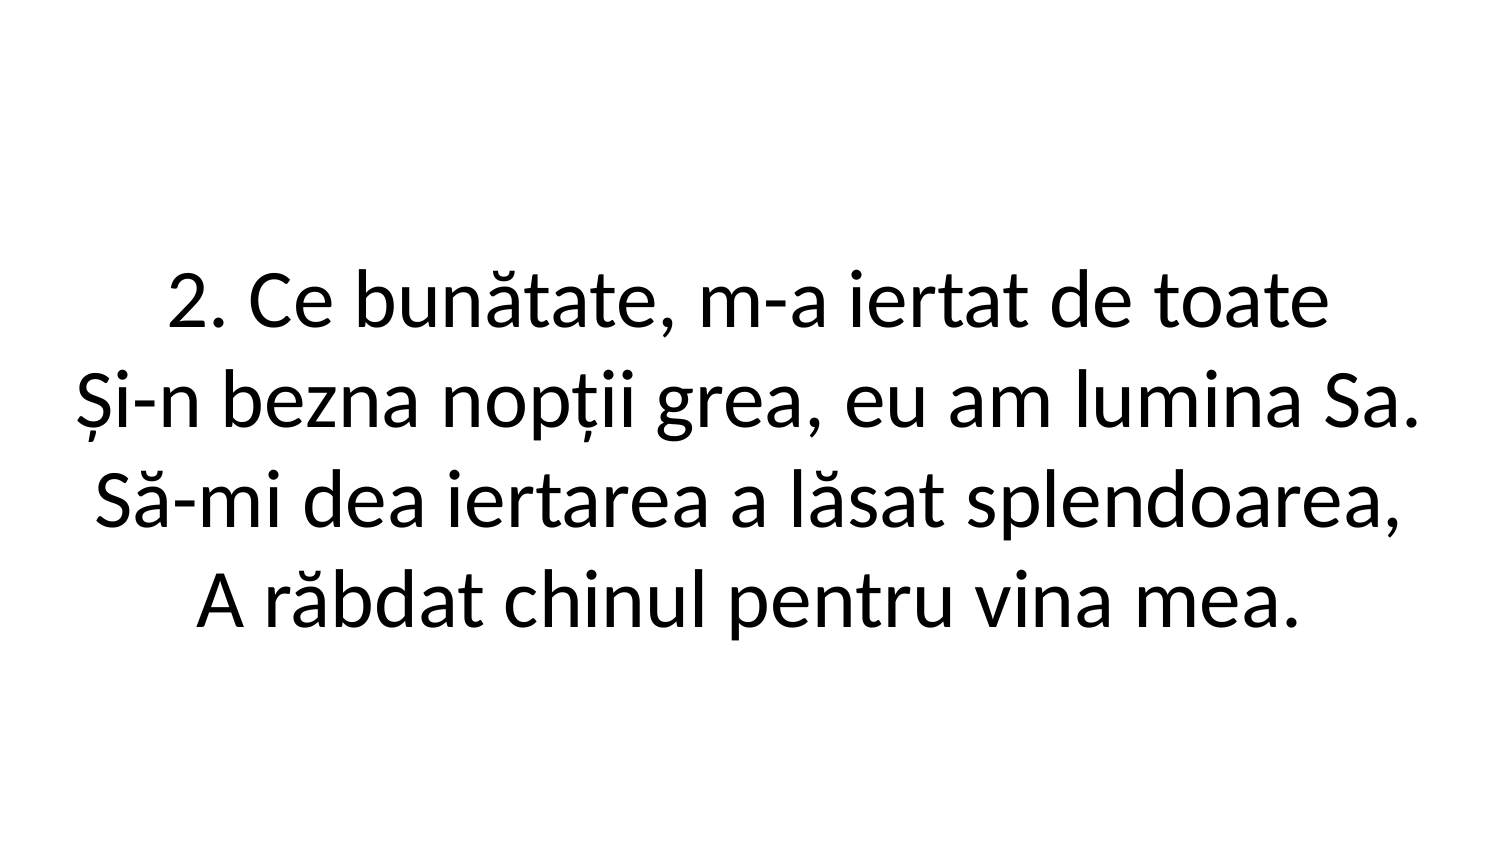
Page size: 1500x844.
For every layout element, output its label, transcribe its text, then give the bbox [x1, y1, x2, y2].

text_box 2. Ce bunătate, m-a iertat de toate Și-n bezna nopții grea, eu am lumina Sa. Să-mi dea iertarea a lăsat splendoarea, A răbdat chinul pentru vina mea. [61, 192, 1439, 652]
